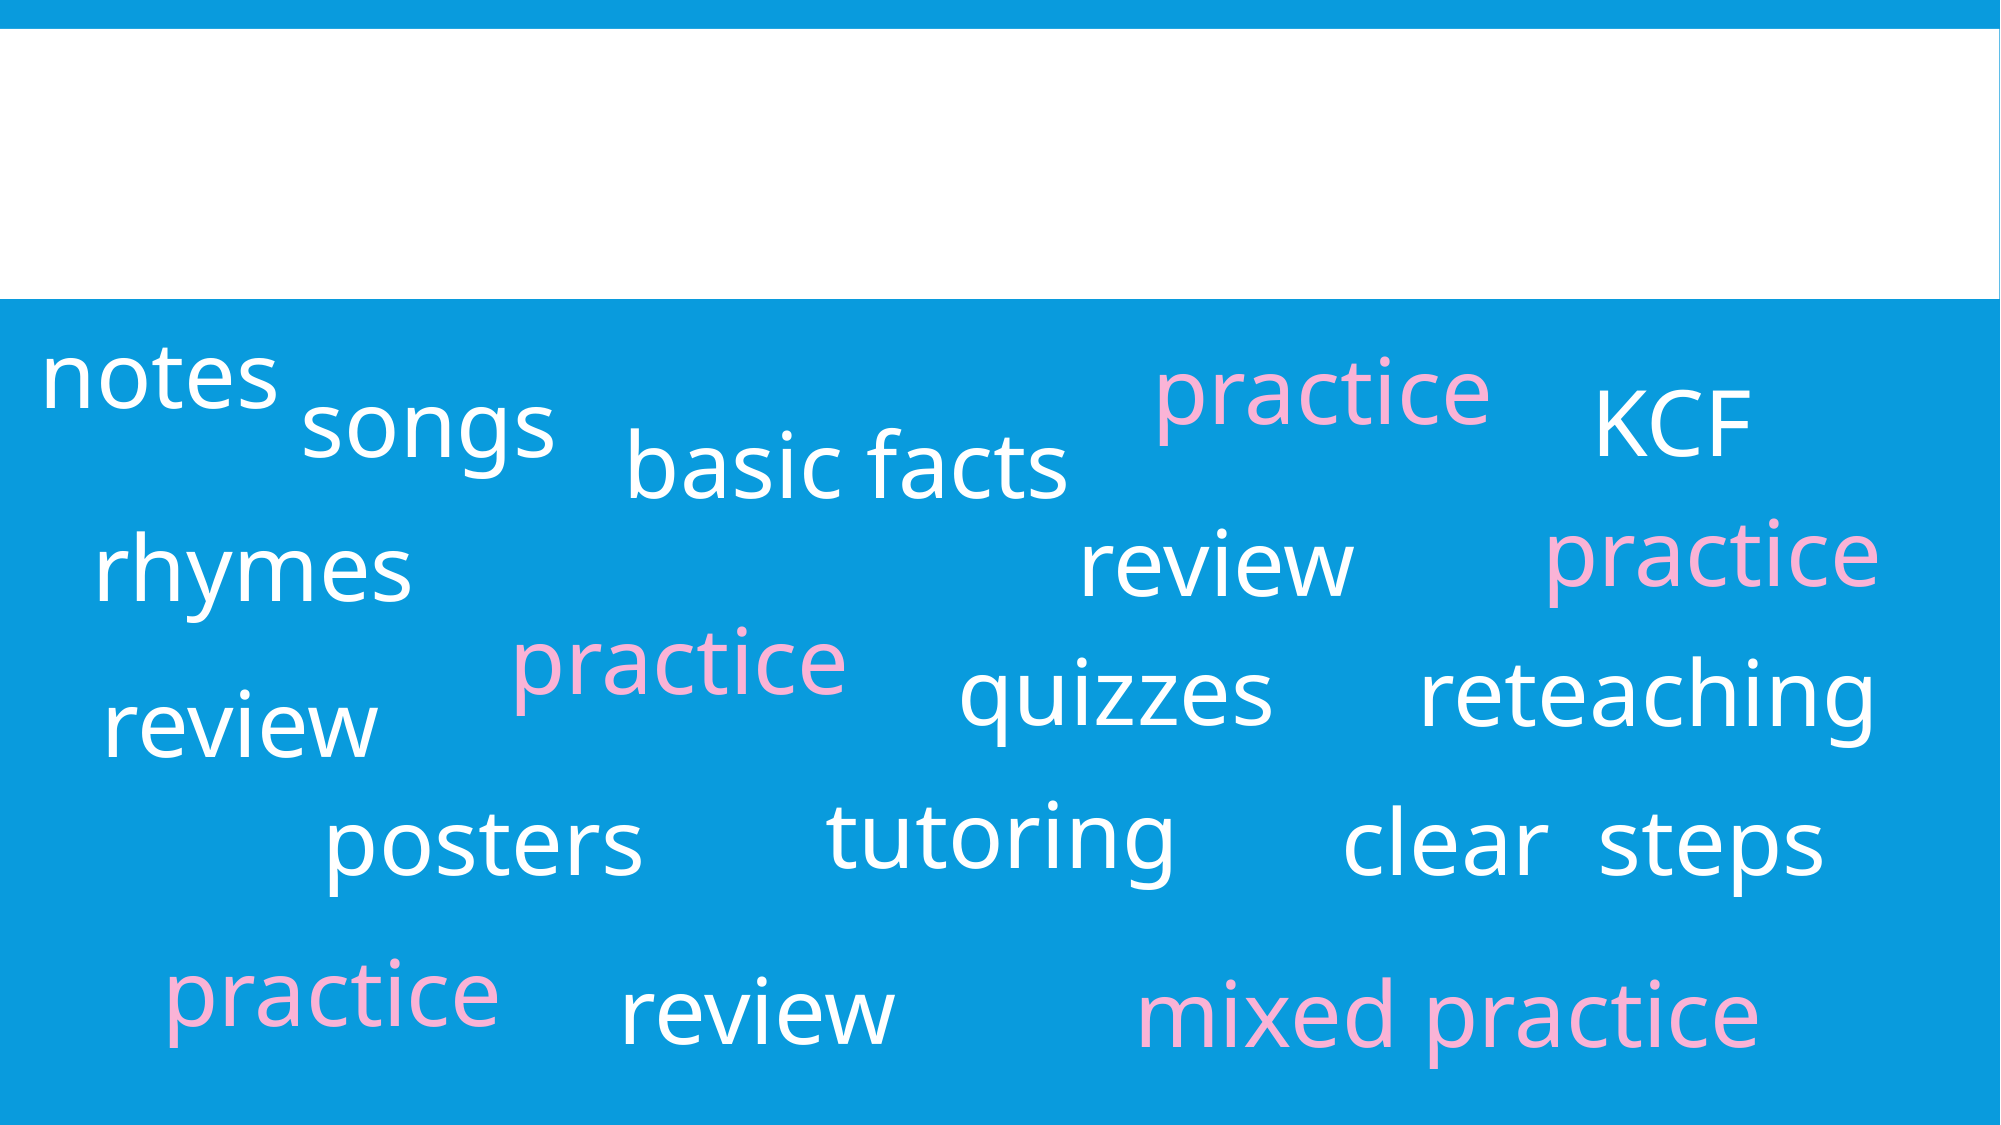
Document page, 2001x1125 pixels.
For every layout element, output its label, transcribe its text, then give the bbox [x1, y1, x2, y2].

text_box rhymes [77, 502, 589, 628]
text_box mixed practice [1119, 948, 1804, 1074]
text_box notes [24, 309, 505, 434]
text_box review [1062, 497, 1528, 622]
text_box posters [308, 776, 783, 902]
text_box reteaching [1402, 627, 1931, 752]
text_box practice [147, 927, 571, 1052]
text_box review [86, 658, 526, 784]
text_box songs [285, 358, 622, 484]
text_box practice [1527, 487, 1969, 612]
text_box KCF [1577, 357, 1841, 482]
text_box review [603, 945, 1051, 1070]
text_box clear steps [1326, 776, 1921, 902]
text_box practice [1137, 325, 1578, 451]
text_box practice [494, 595, 982, 721]
text_box tutoring [810, 769, 1291, 894]
text_box basic facts [609, 399, 1367, 525]
text_box quizzes [942, 626, 1405, 752]
